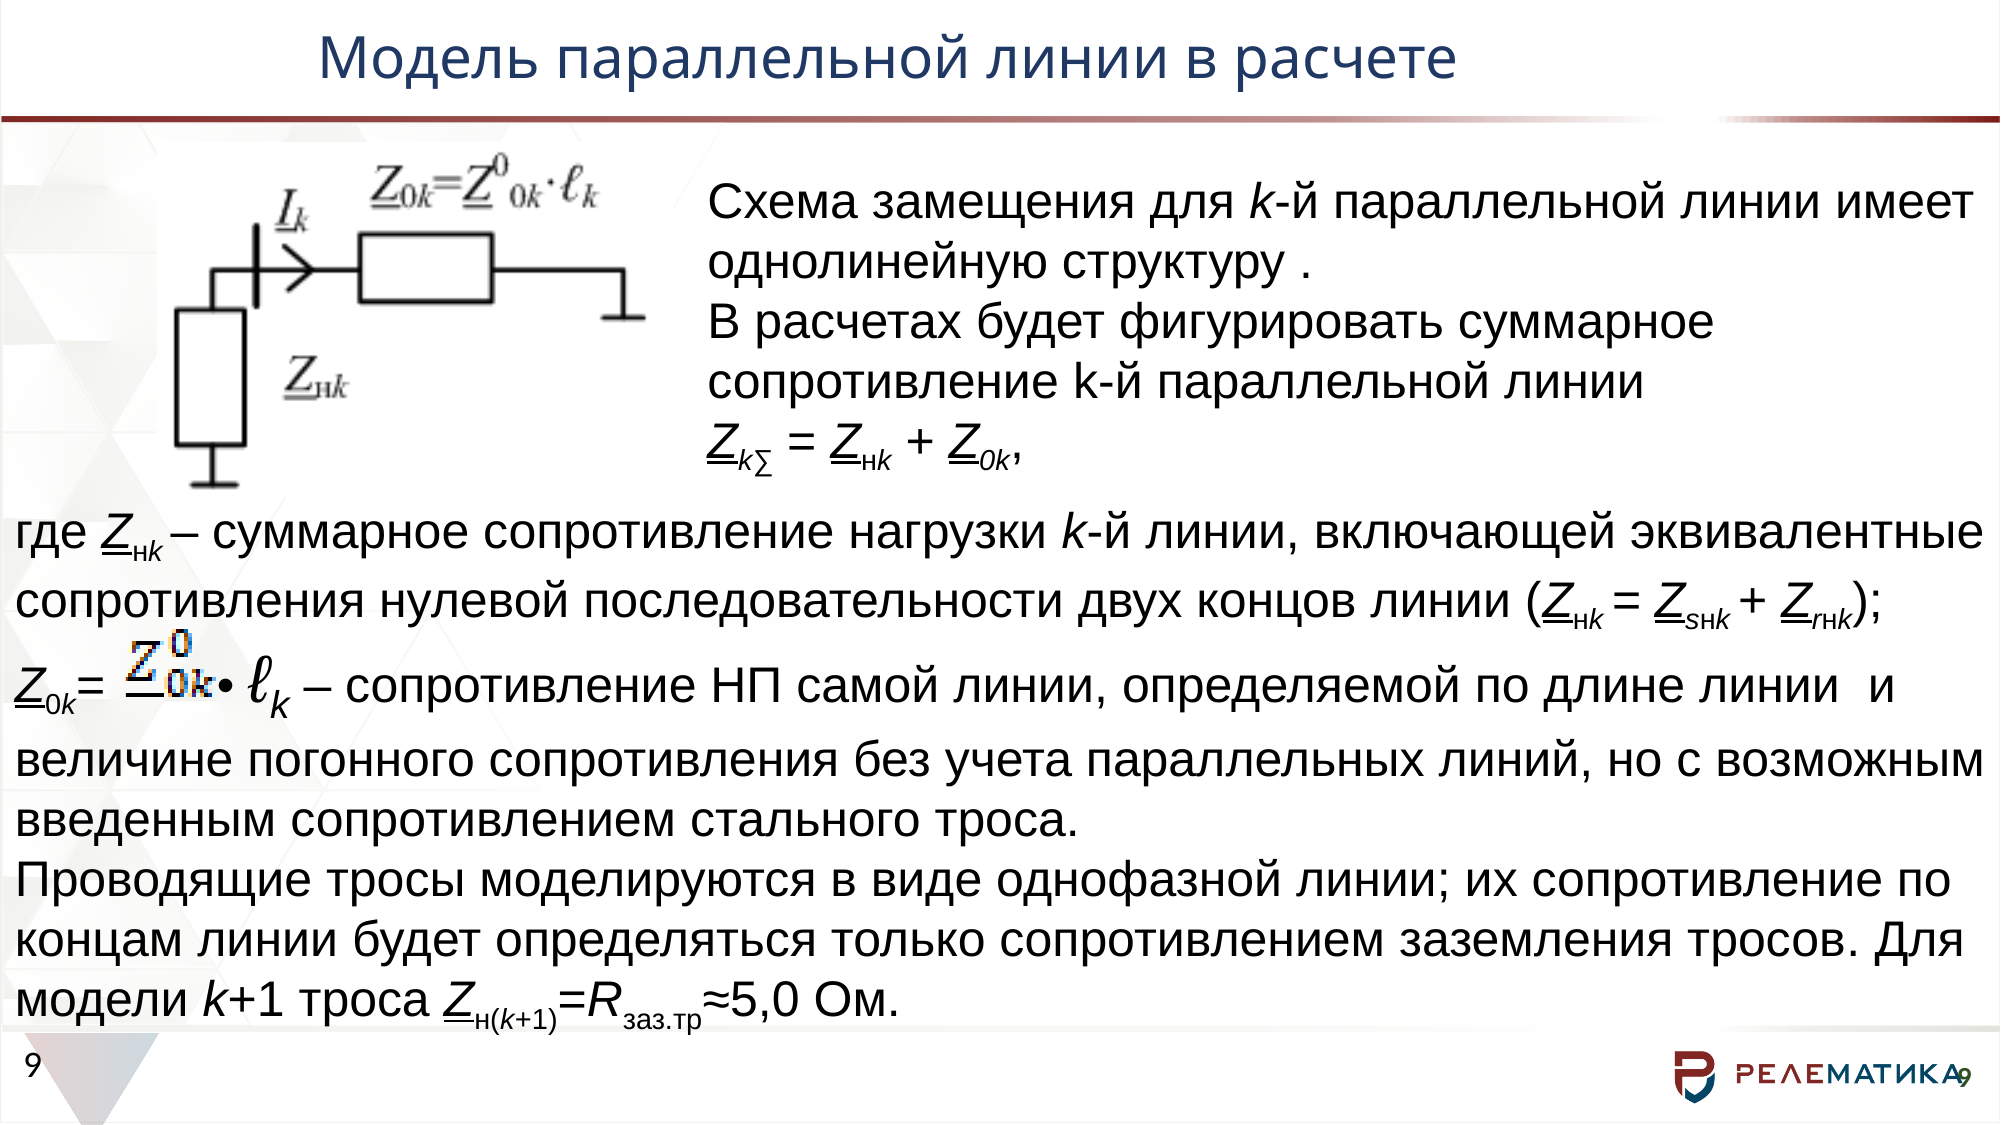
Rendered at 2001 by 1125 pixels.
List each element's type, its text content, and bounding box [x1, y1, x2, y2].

slide_number 9 [1928, 1050, 2000, 1111]
text_box Схема замещения для k-й параллельной линии имеет однолинейную структуру . В расчетах будет фигурировать суммарное сопротивление k-й параллельной линии Zk∑ = Zнk + Z0k, [692, 160, 2000, 484]
title Модель параллельной линии в расчете [40, 21, 1766, 102]
text_box где Zнk – суммарное сопротивление нагрузки k-й линии, включающей эквивалентные сопротивления нулевой последовательности двух концов линии (Zнk = Zsнk + Zrнk); Z0k= • ℓk – сопротивление НП самой линии, определяемой по длине линии и величине погонного сопротивления без учета параллельных линий, но с возможным введенным сопротивлением стального троса. Проводящие тросы моделируются в виде однофазной линии; их сопротивление по концам линии будет определяться только сопротивлением заземления тросов. Для модели k+1 троса Zн(k+1)=Rзаз.тр≈5,0 Ом. [0, 491, 2000, 1043]
picture [0, 1043, 2000, 1123]
picture [125, 621, 221, 713]
picture [0, 0, 2000, 497]
picture [28, 1055, 38, 1065]
